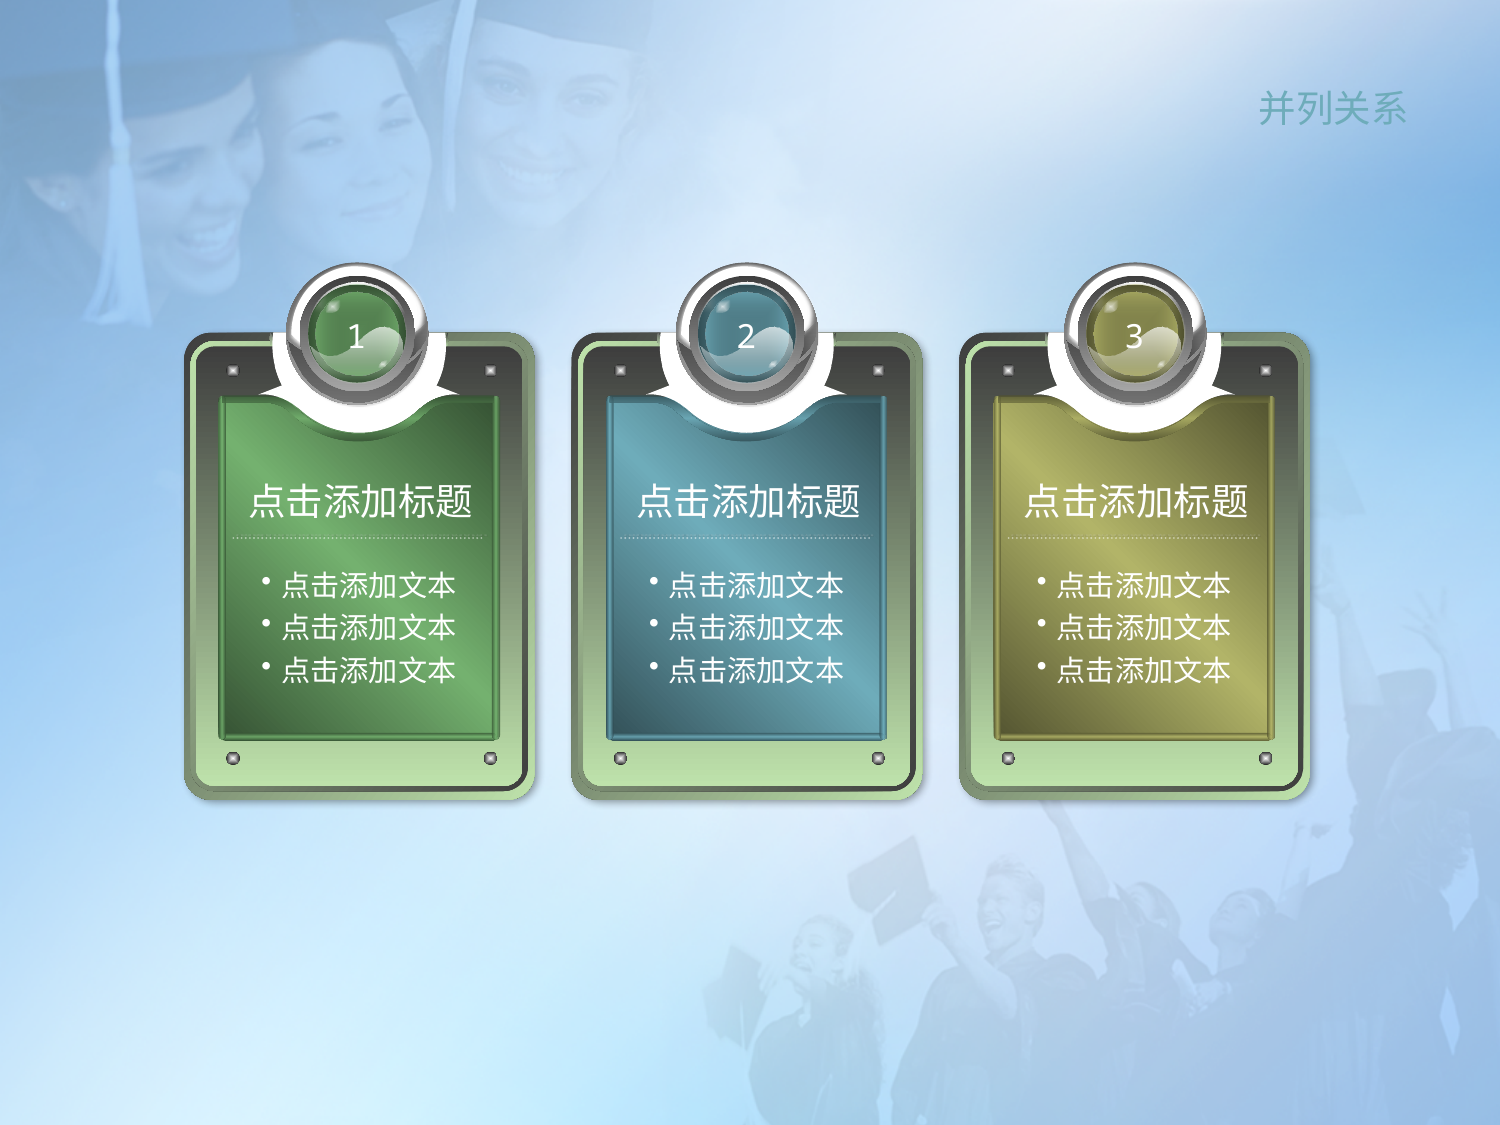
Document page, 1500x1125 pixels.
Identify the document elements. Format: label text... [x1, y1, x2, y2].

text_box [879, 396, 888, 740]
text_box [569, 330, 925, 802]
text_box [999, 737, 1270, 741]
text_box [968, 344, 1300, 789]
text_box [691, 414, 800, 434]
text_box [188, 339, 530, 794]
text_box [609, 395, 671, 408]
text_box [1001, 364, 1016, 378]
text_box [285, 262, 433, 405]
text_box [1215, 330, 1224, 366]
text_box [1267, 396, 1276, 740]
text_box [218, 396, 226, 740]
text_box [655, 330, 659, 344]
text_box [963, 339, 1306, 794]
text_box [1259, 364, 1273, 378]
text_box 点击添加标题 [226, 470, 491, 531]
text_box [437, 330, 449, 365]
text_box [292, 414, 425, 442]
text_box [437, 385, 460, 397]
text_box [827, 363, 834, 385]
text_box [614, 751, 628, 765]
text_box [871, 751, 886, 765]
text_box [1064, 262, 1211, 405]
text_box [645, 385, 670, 399]
text_box [447, 330, 451, 344]
text_box 点击添加文本 点击添加文本 点击添加文本 [614, 566, 879, 737]
text_box [993, 396, 1002, 740]
text_box [437, 395, 494, 406]
text_box [827, 386, 847, 397]
text_box [657, 330, 670, 366]
text_box [1002, 403, 1267, 470]
text_box [614, 364, 628, 378]
text_box [1259, 751, 1273, 765]
text_box 点击添加标题 [1002, 470, 1267, 531]
text_box [437, 363, 446, 386]
text_box [1002, 531, 1267, 566]
text_box [614, 403, 879, 470]
text_box [226, 403, 491, 470]
text_box [998, 395, 1058, 407]
text_box [1001, 751, 1016, 765]
text_box [1215, 395, 1271, 405]
text_box [1066, 413, 1201, 442]
text_box [1045, 330, 1058, 366]
text_box [827, 395, 882, 405]
text_box 并列关系 [1151, 78, 1424, 138]
text_box 点击添加标题 [614, 470, 879, 531]
text_box [491, 396, 501, 740]
text_box [226, 751, 240, 765]
text_box 点击添加文本 点击添加文本 点击添加文本 [226, 566, 492, 737]
text_box [576, 339, 918, 794]
text_box [660, 364, 670, 386]
text_box [1215, 363, 1221, 384]
text_box [272, 363, 280, 386]
text_box 点击添加文本 点击添加文本 点击添加文本 [1001, 566, 1267, 737]
text_box [957, 330, 1312, 802]
text_box [827, 330, 836, 364]
text_box [270, 330, 280, 365]
text_box [606, 396, 614, 740]
text_box [1047, 363, 1058, 386]
picture [0, 0, 1500, 1125]
text_box [611, 737, 882, 741]
text_box [267, 330, 271, 344]
text_box [304, 414, 412, 434]
text_box [677, 413, 812, 442]
text_box [224, 737, 495, 741]
text_box [1215, 386, 1235, 397]
text_box [258, 386, 280, 398]
text_box [835, 330, 839, 344]
text_box [226, 531, 491, 566]
text_box [226, 364, 240, 378]
text_box [871, 364, 886, 378]
text_box [1033, 385, 1058, 399]
text_box [1080, 414, 1189, 434]
text_box [193, 344, 525, 789]
text_box [182, 330, 537, 802]
text_box [614, 531, 879, 566]
text_box [222, 395, 280, 406]
text_box [581, 344, 913, 789]
text_box 点击添加标题 [888, 470, 892, 531]
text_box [675, 262, 823, 405]
text_box [483, 364, 498, 378]
text_box [483, 751, 498, 765]
